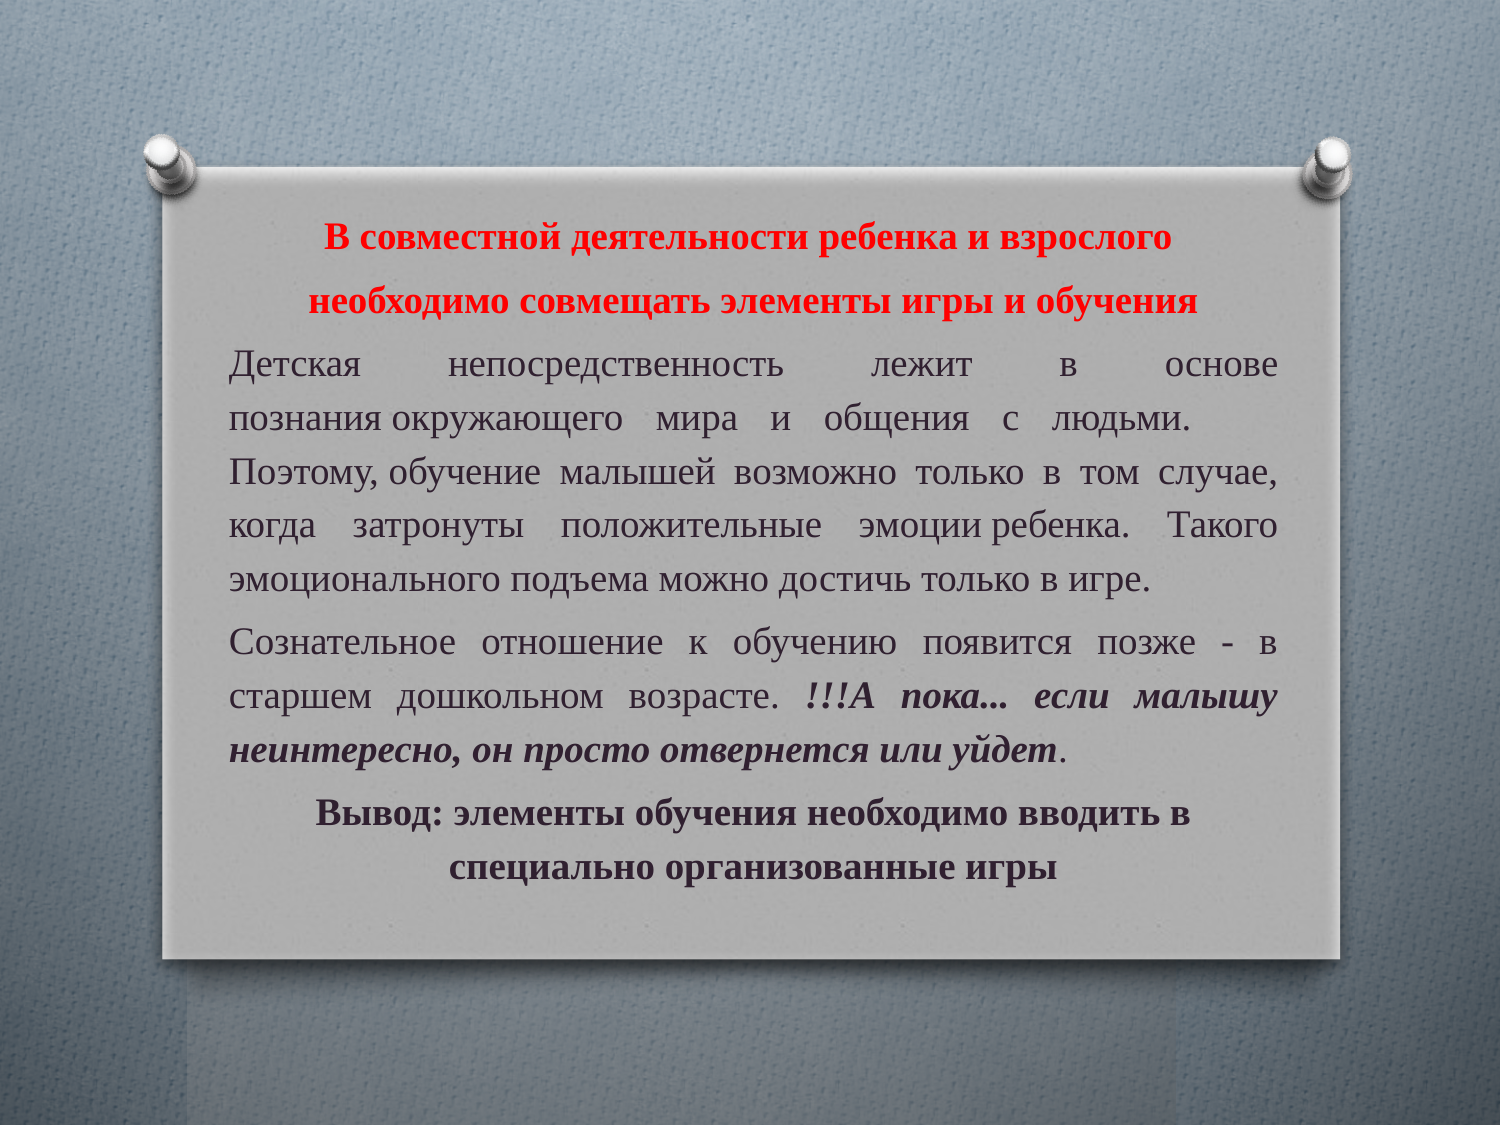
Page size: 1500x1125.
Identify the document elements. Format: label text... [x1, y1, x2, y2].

picture [112, 100, 235, 223]
subtitle В совместной деятельности ребенка и взрослого необходимо совмещать элементы игры и обучения Детская непосредственность лежит в основе познания окружающего мира и общения с людьми. Поэтому, обучение малышей возможно только в том случае, когда затронуты положительные эмоции ребенка. Такого эмоционального подъема можно достичь только в игре. Сознательное отношение к обучению появится позже - в старшем дошкольном возрасте. !!!А пока... если малышу неинтересно, он просто отвернется или уйдет. Вывод: элементы обучения необходимо вводить в специально организованные игры [194, 196, 1294, 905]
picture [1274, 109, 1396, 230]
